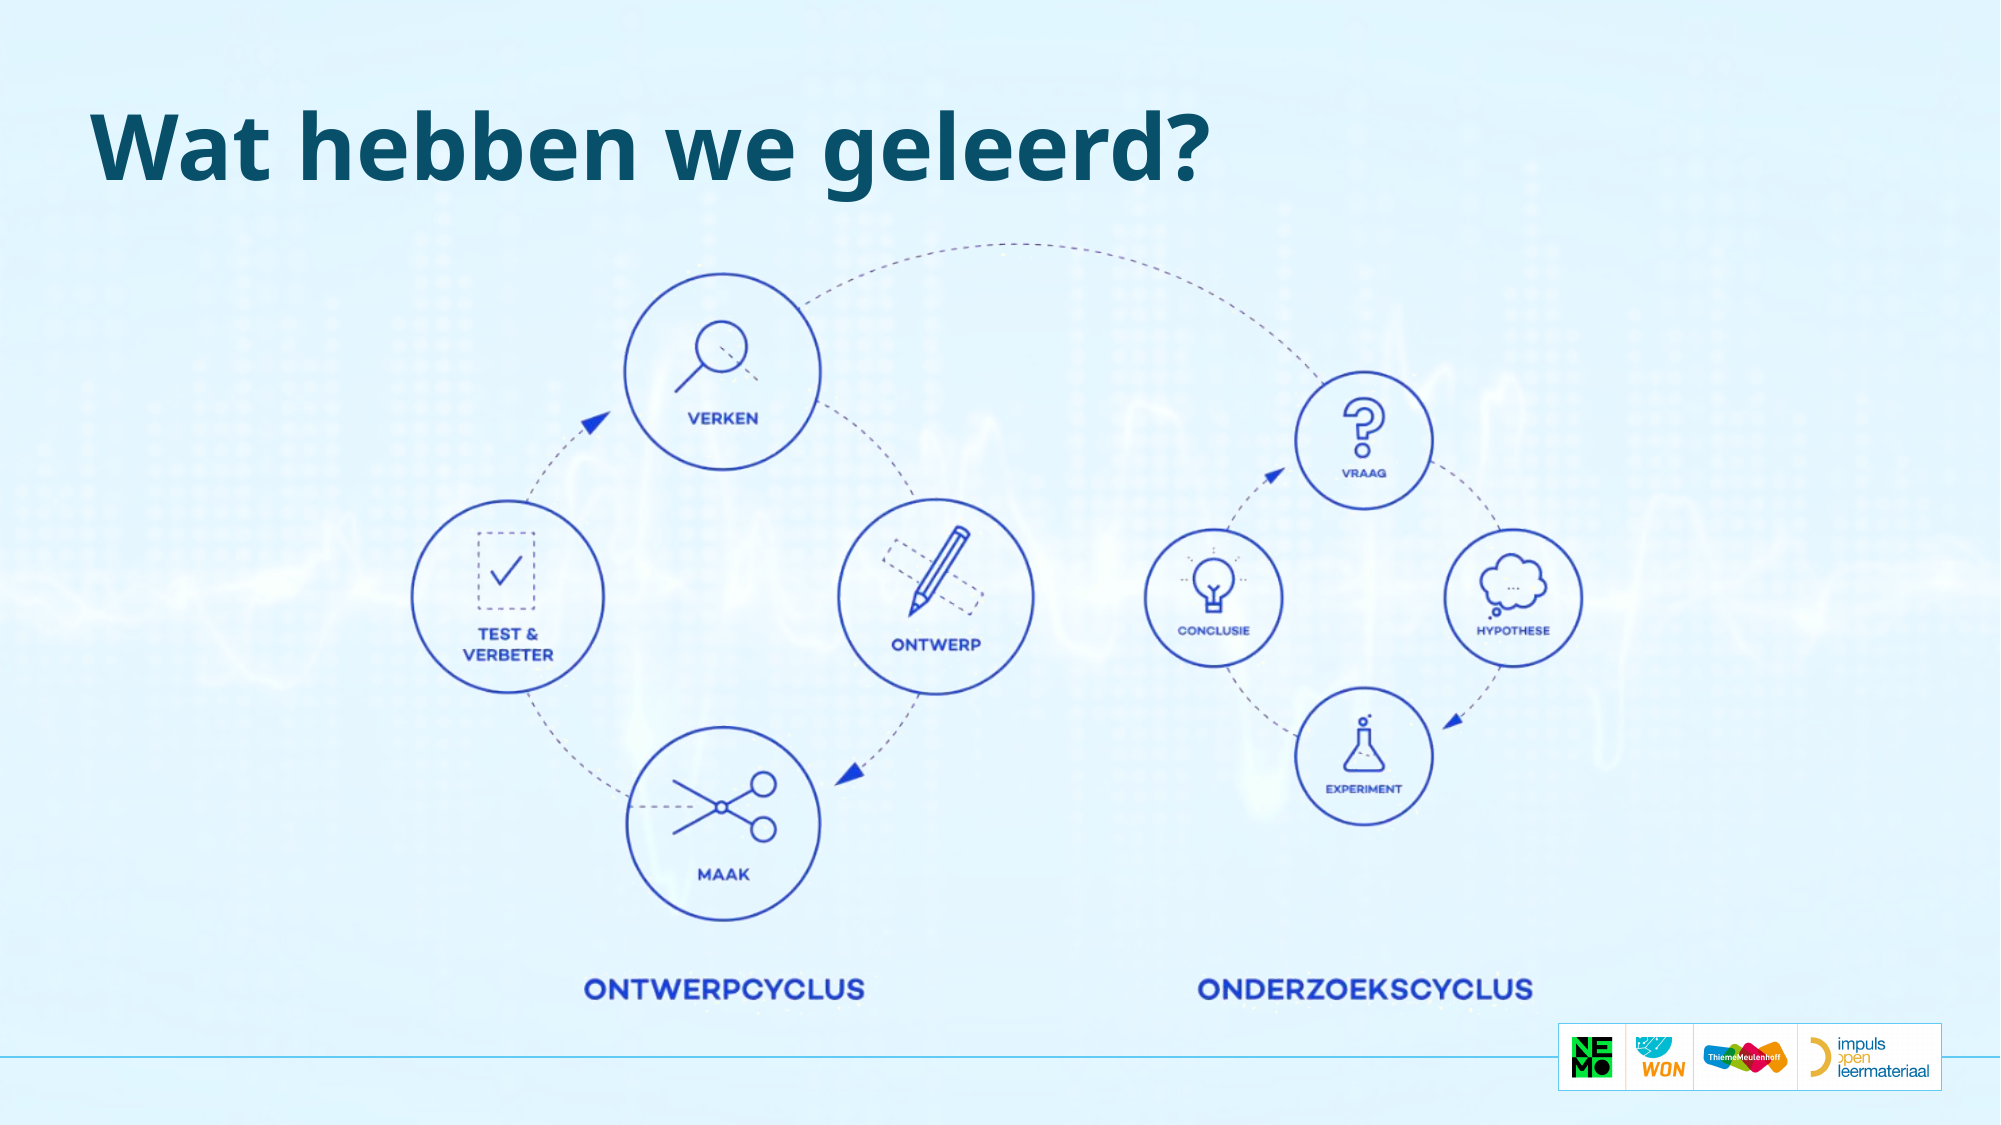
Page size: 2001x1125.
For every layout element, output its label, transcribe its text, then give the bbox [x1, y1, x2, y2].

title Wat hebben we geleerd? [90, 89, 1910, 247]
picture [363, 194, 1941, 1090]
